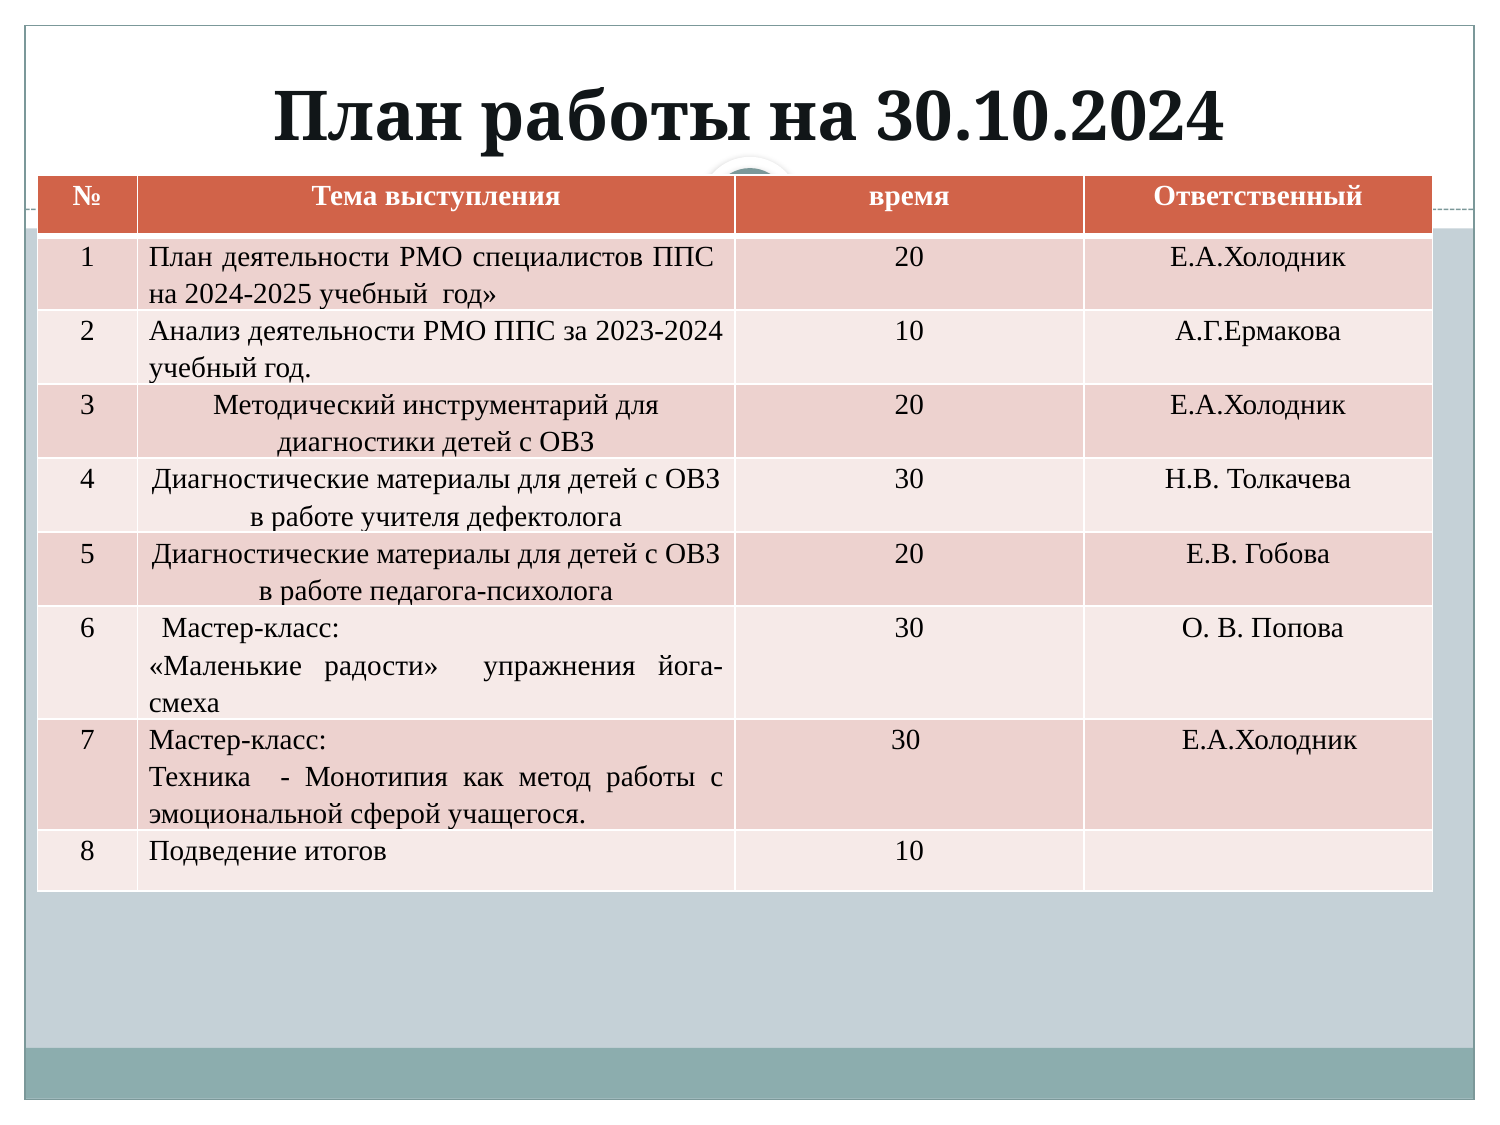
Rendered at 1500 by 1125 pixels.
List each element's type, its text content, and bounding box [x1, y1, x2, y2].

table_cell Диагностические материалы для детей с ОВЗ в работе учителя дефектолога [138, 459, 734, 531]
table_cell 6 [38, 607, 137, 718]
table_cell 30 [736, 459, 1083, 531]
table_cell Е.В. Гобова [1085, 533, 1432, 605]
table_cell 20 [736, 239, 1083, 309]
title План работы на 30.10.2024 [49, 37, 1450, 162]
table_cell 10 [736, 831, 1083, 890]
table_cell Е.А.Холодник [1085, 385, 1432, 457]
table_cell Мастер-класс: Техника - Монотипия как метод работы с эмоциональной сферой учащегося. [138, 720, 734, 829]
table_cell Е.А.Холодник [1085, 239, 1432, 309]
table_cell 20 [736, 385, 1083, 457]
table_cell Н.В. Толкачева [1085, 459, 1432, 531]
table_cell 2 [38, 311, 137, 383]
table_cell 1 [38, 239, 137, 309]
table_cell Диагностические материалы для детей с ОВЗ в работе педагога-психолога [138, 533, 734, 605]
table_header Ответственный [1085, 176, 1432, 233]
table_cell 5 [38, 533, 137, 605]
table_cell 20 [736, 533, 1083, 605]
table_cell 7 [38, 720, 137, 829]
table_header Тема выступления [138, 176, 734, 233]
table_cell Е.А.Холодник [1085, 720, 1432, 829]
table_cell О. В. Попова [1085, 607, 1432, 718]
table_header время [736, 176, 1083, 233]
table_cell А.Г.Ермакова [1085, 311, 1432, 383]
table_cell 8 [38, 831, 137, 890]
table_cell Подведение итогов [138, 831, 734, 890]
table_cell Методический инструментарий для диагностики детей с ОВЗ [138, 385, 734, 457]
table_cell 10 [736, 311, 1083, 383]
table_cell 4 [38, 459, 137, 531]
table_cell Мастер-класс: «Маленькие радости» упражнения йога-смеха [138, 607, 734, 718]
table_cell 30 [736, 607, 1083, 718]
table_header № [38, 176, 137, 233]
table_cell 30 [736, 720, 1083, 829]
table_cell 3 [38, 385, 137, 457]
table_cell Анализ деятельности РМО ППС за 2023-2024 учебный год. [138, 311, 734, 383]
table_cell [1085, 831, 1432, 890]
table_cell План деятельности РМО специалистов ППС на 2024-2025 учебный год» [138, 239, 734, 309]
